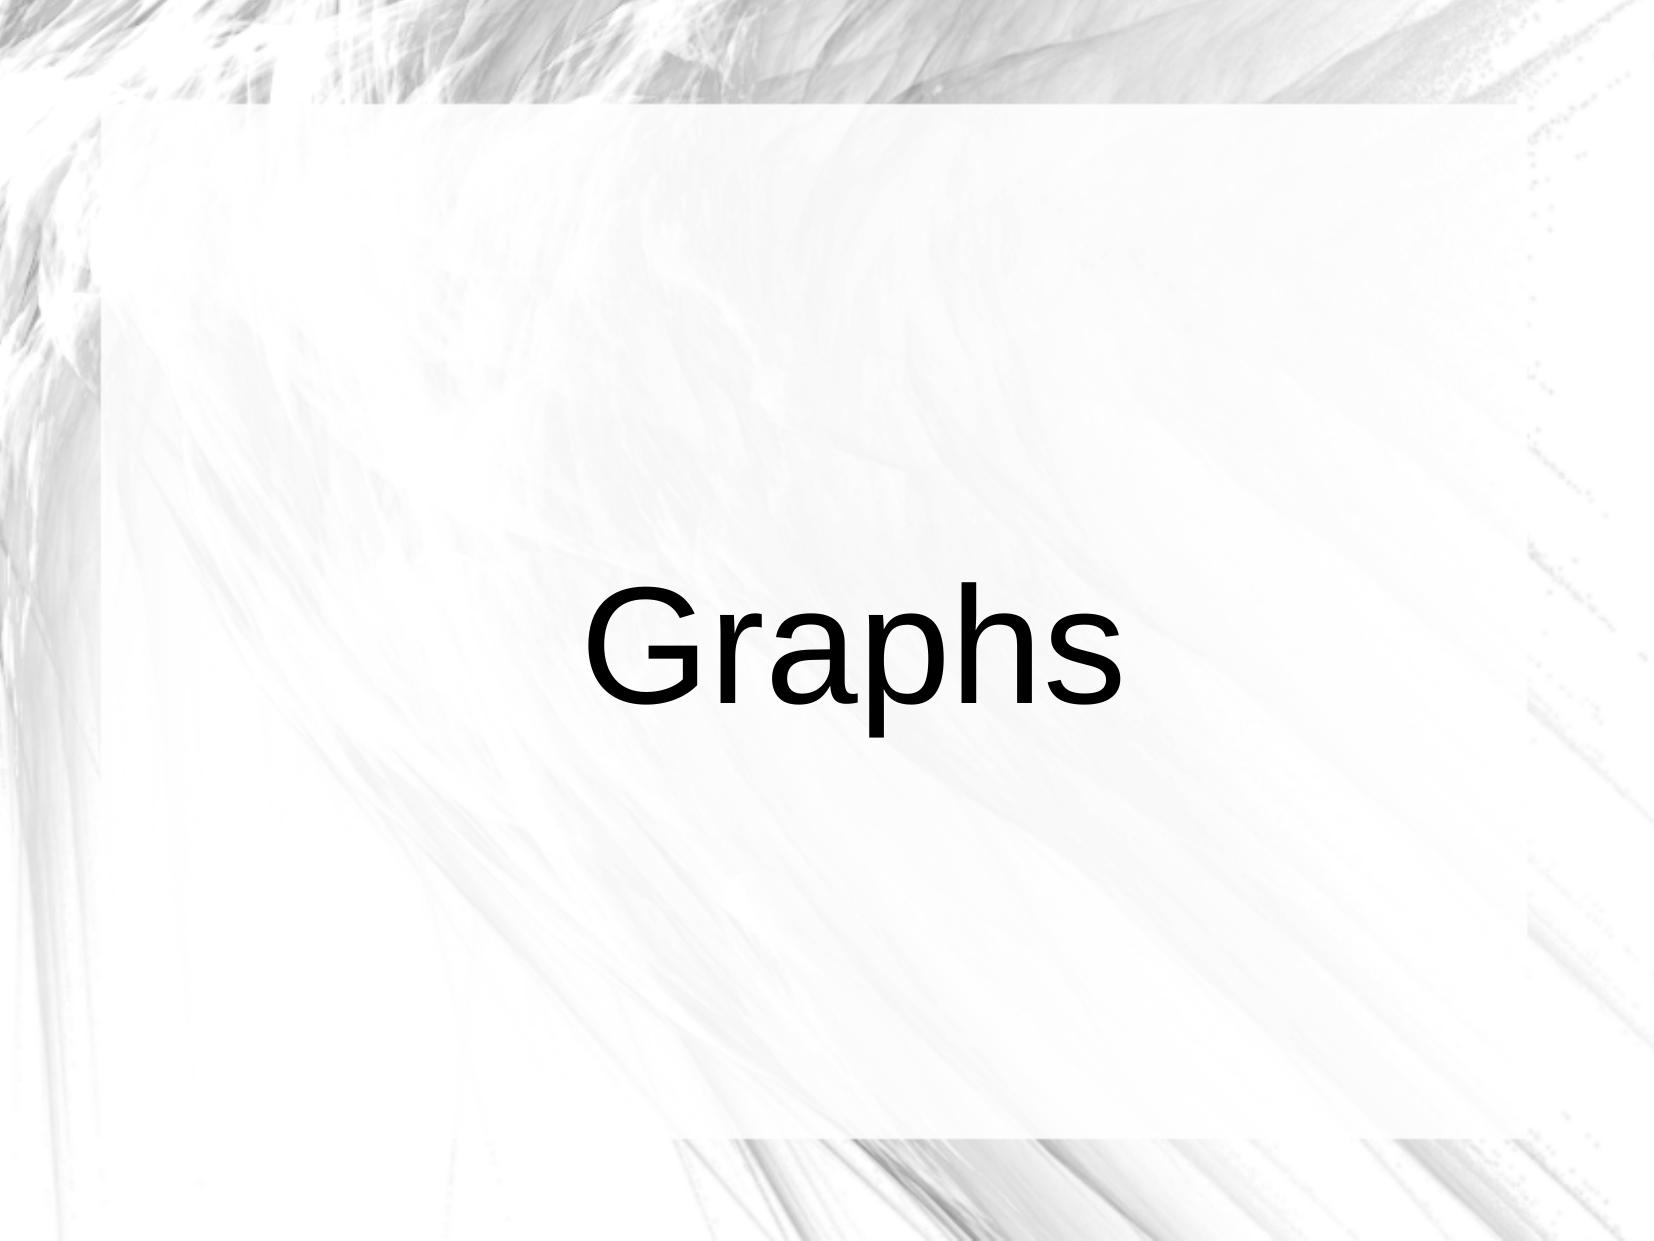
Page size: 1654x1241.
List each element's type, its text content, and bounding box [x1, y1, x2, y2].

list Graphs [118, 319, 1571, 1109]
picture [0, 0, 1654, 1241]
